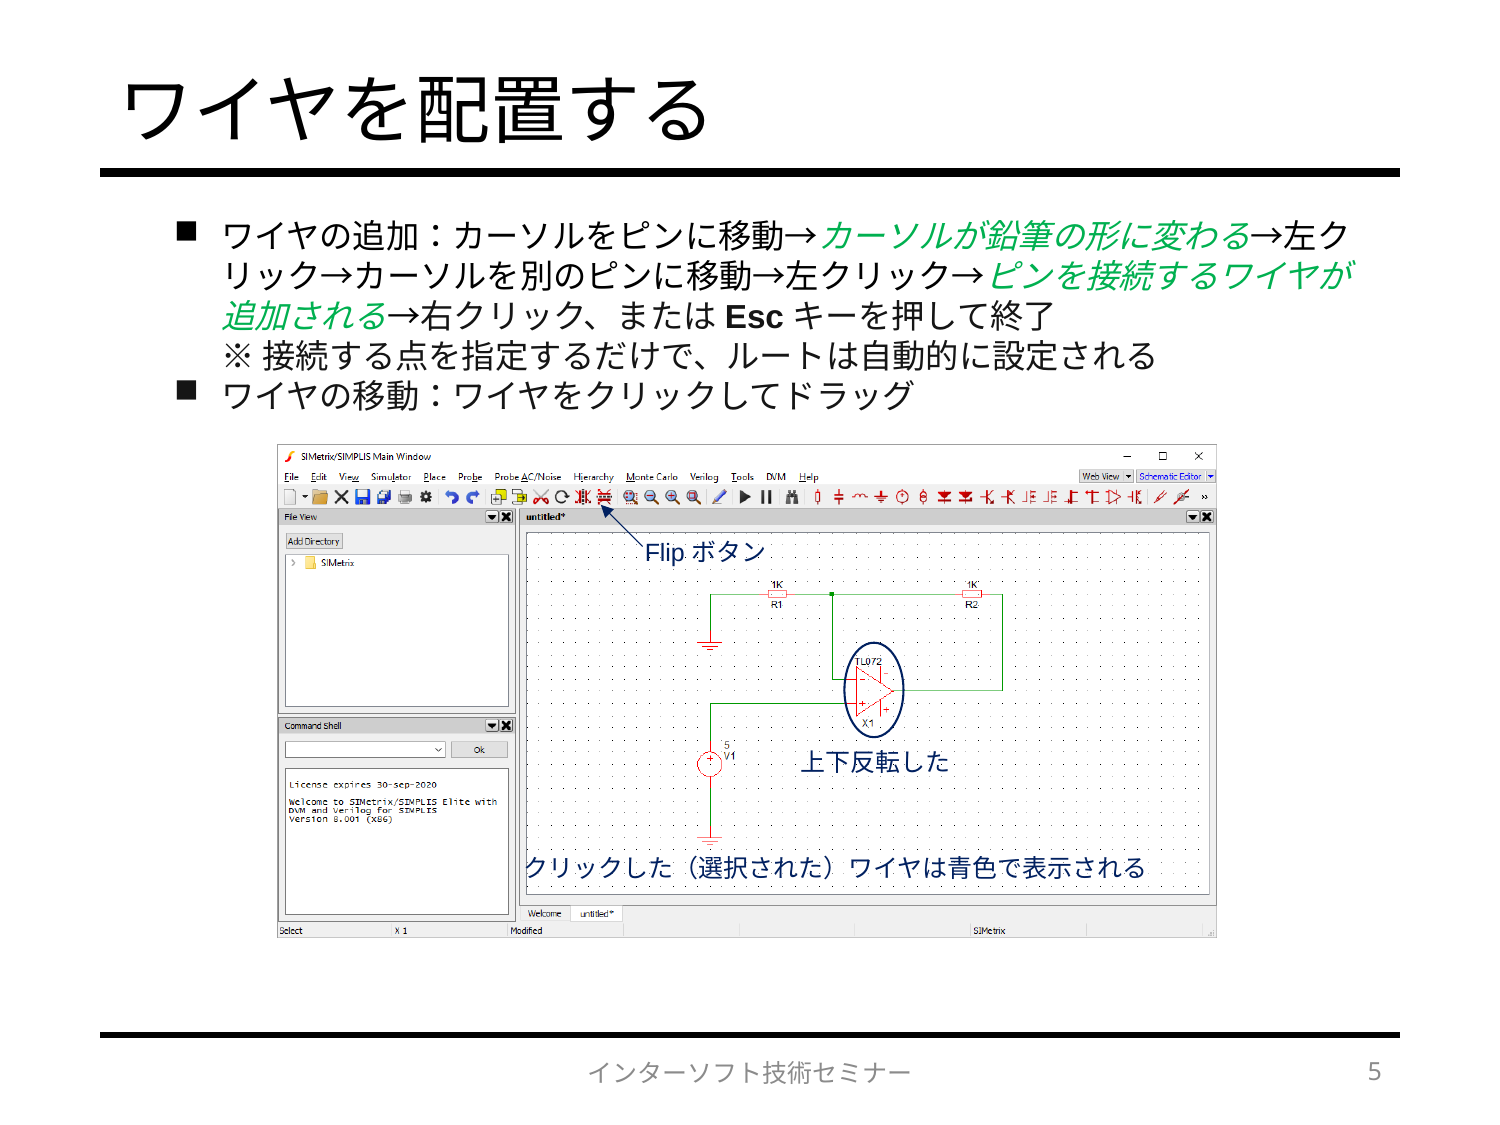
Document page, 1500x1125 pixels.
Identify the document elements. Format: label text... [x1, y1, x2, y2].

title ワイヤを配置する [103, 59, 1403, 167]
footer インターソフト技術セミナー [496, 1042, 1004, 1103]
slide_number 5 [1059, 1042, 1397, 1103]
picture [277, 444, 1217, 939]
text_box ワイヤの追加：カーソルをピンに移動→カーソルが鉛筆の形に変わる→左クリック→カーソルを別のピンに移動→左クリック→ピンを接続するワイヤが追加される→右クリック、またはEscキーを押して終了 ※接続する点を指定するだけで、ルートは自動的に設定される ワイヤの移動：ワイヤをクリックしてドラッグ [159, 208, 1397, 423]
